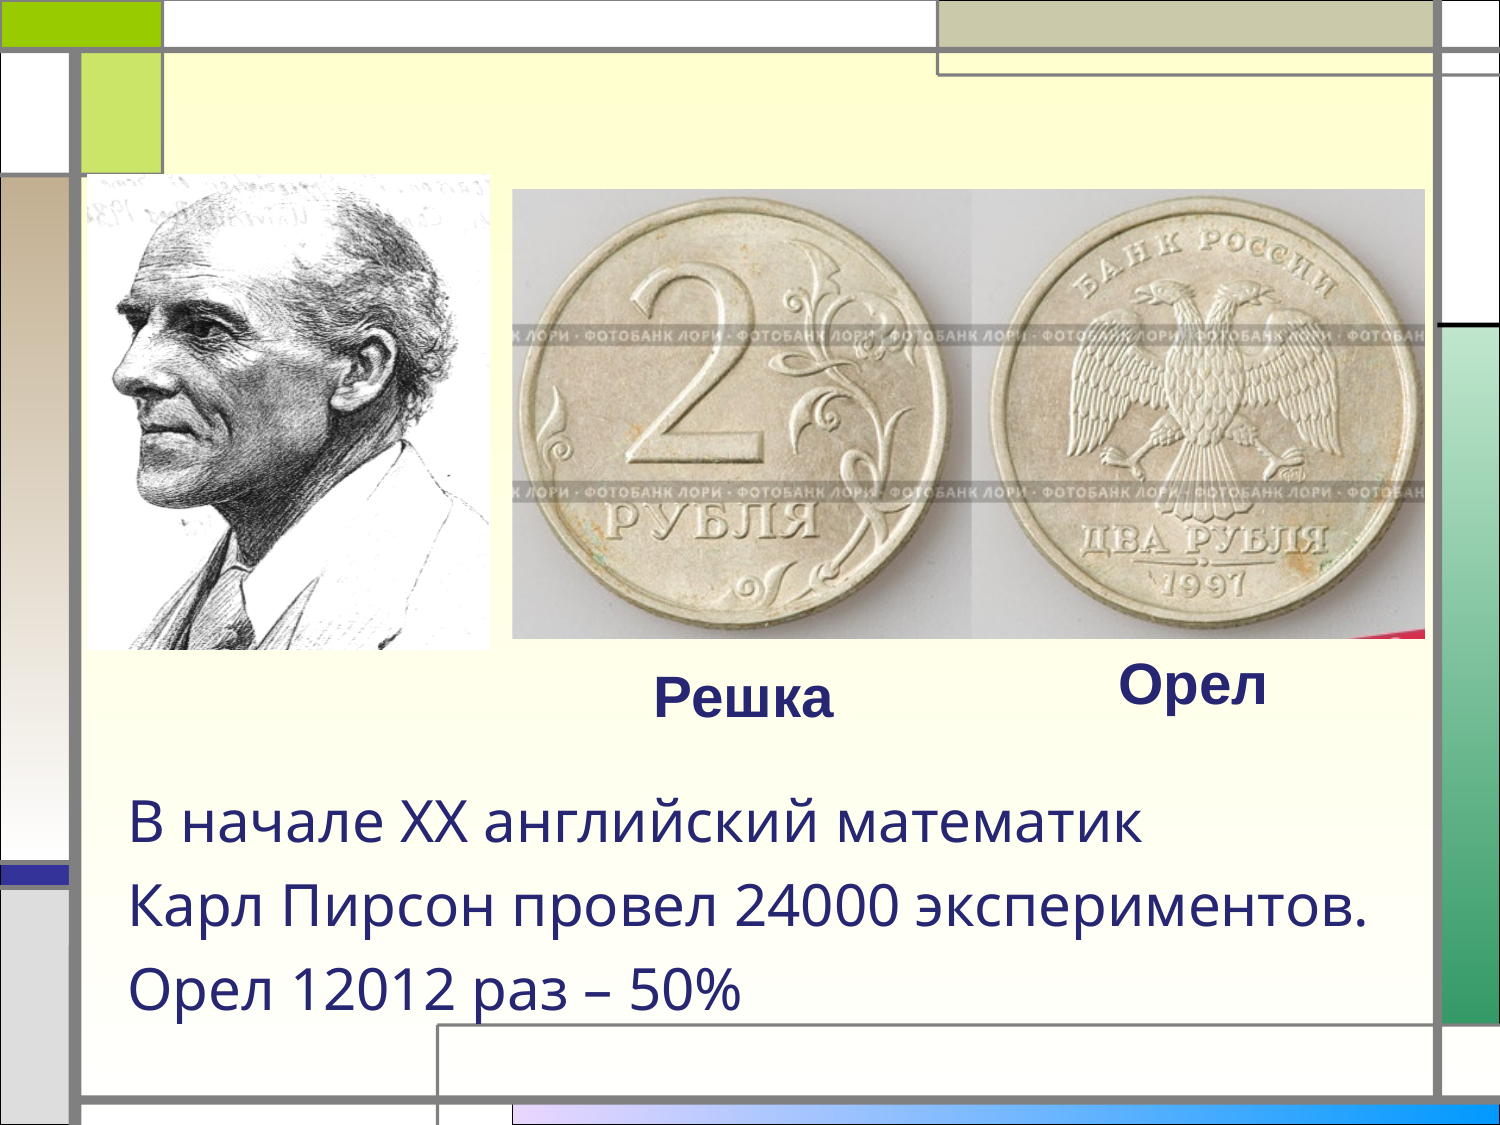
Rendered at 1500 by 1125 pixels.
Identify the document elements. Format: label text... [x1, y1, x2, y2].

text_box В начале XX английский математик Карл Пирсон провел 24000 экспериментов. Орел 12012 раз – 50% [112, 762, 1450, 1030]
text_box Решка [524, 651, 963, 737]
picture [512, 188, 1426, 640]
picture [87, 174, 490, 651]
text_box Орел [974, 649, 1413, 724]
